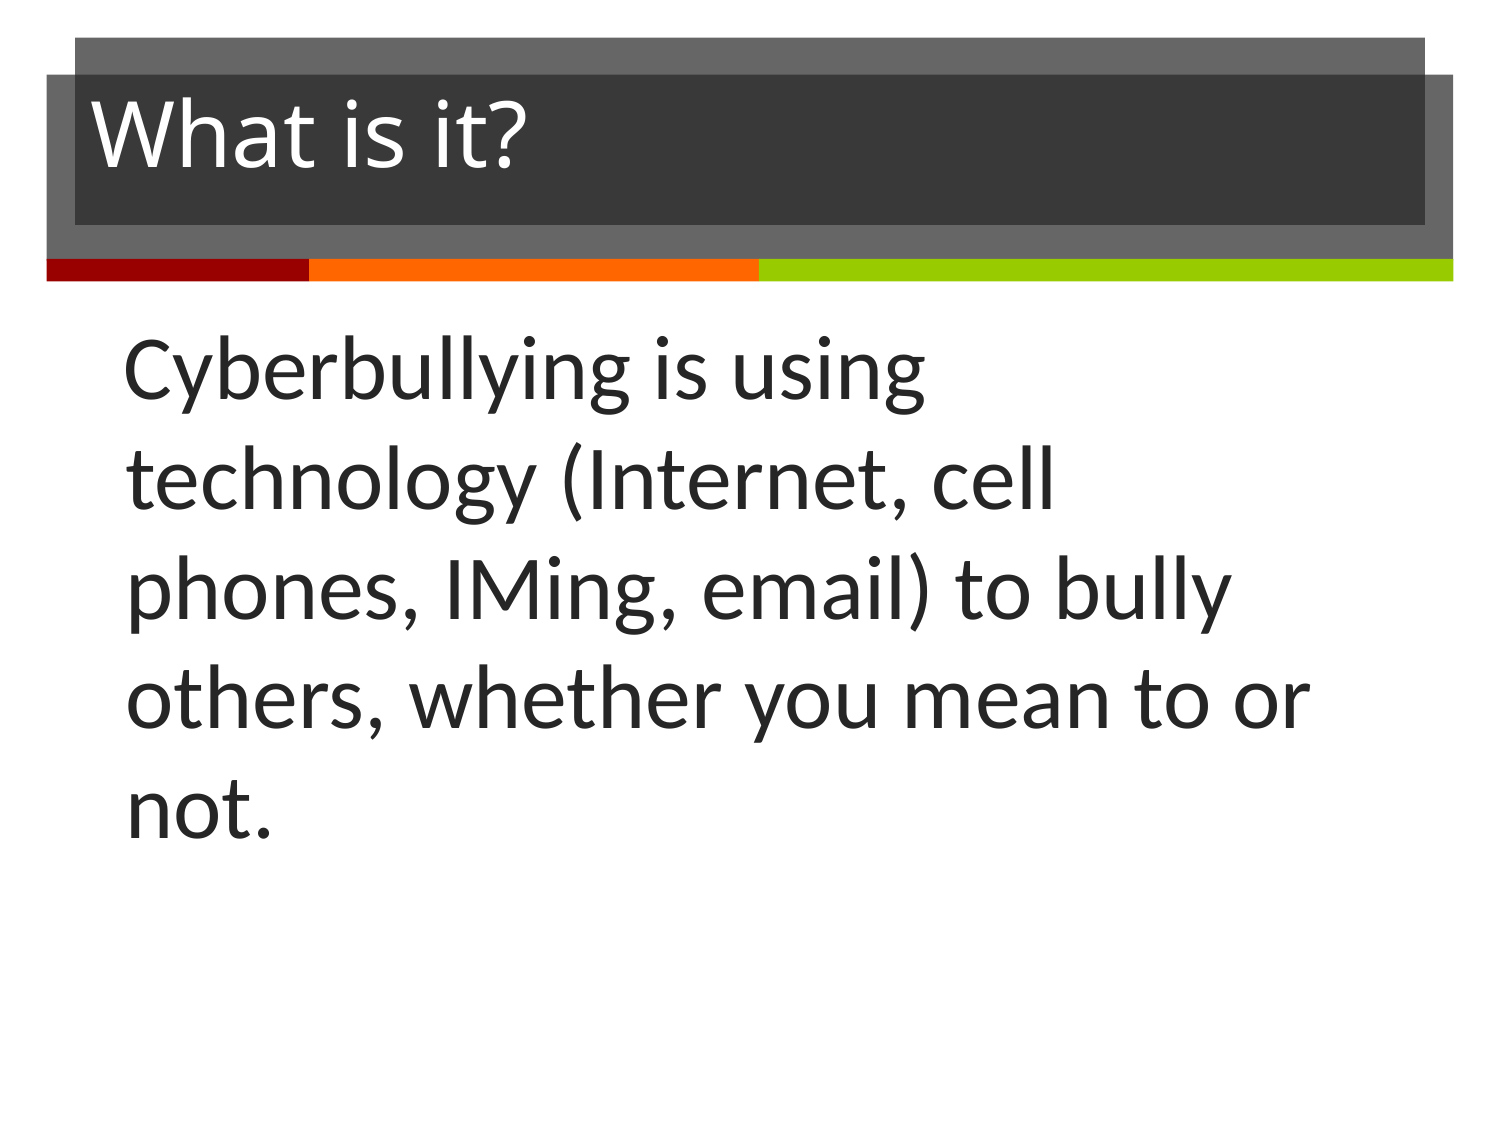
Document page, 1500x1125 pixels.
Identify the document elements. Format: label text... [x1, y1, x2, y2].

title What is it? [75, 37, 1425, 225]
list Cyberbullying is using technology (Internet, cell phones, IMing, email) to bully others, whether you mean to or not. [99, 299, 1375, 1055]
